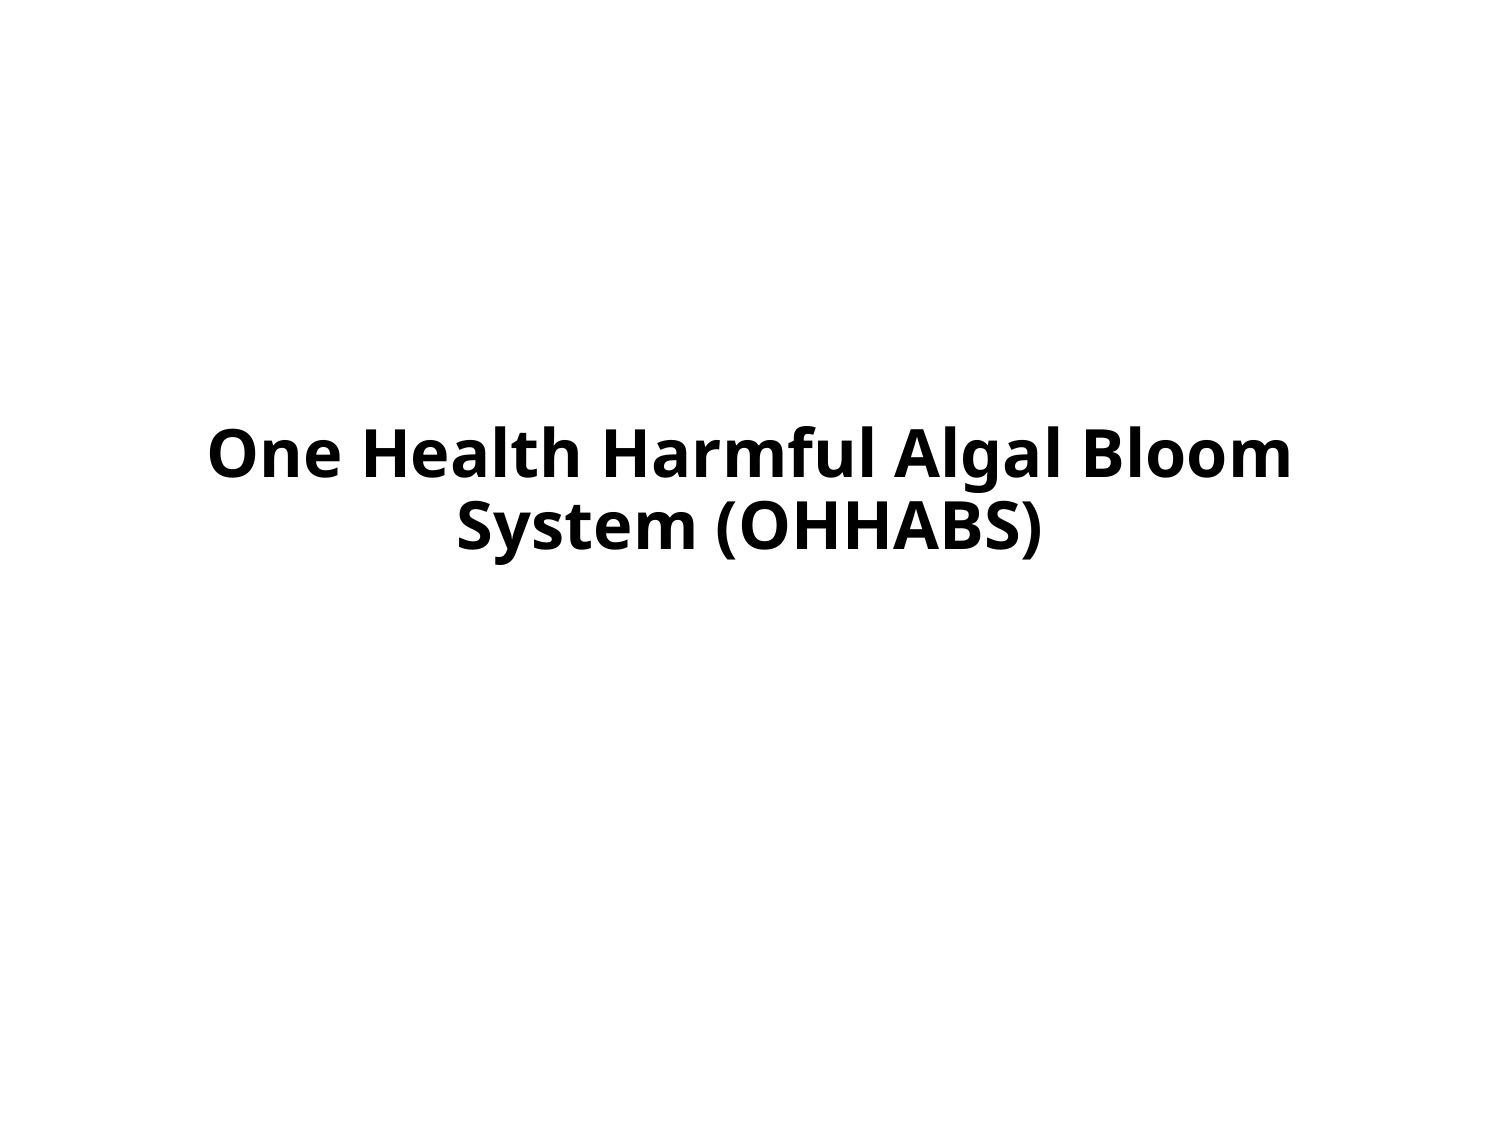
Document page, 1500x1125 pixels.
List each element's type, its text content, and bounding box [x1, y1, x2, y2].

title One Health Harmful Algal Bloom System (OHHABS) [82, 382, 1419, 601]
